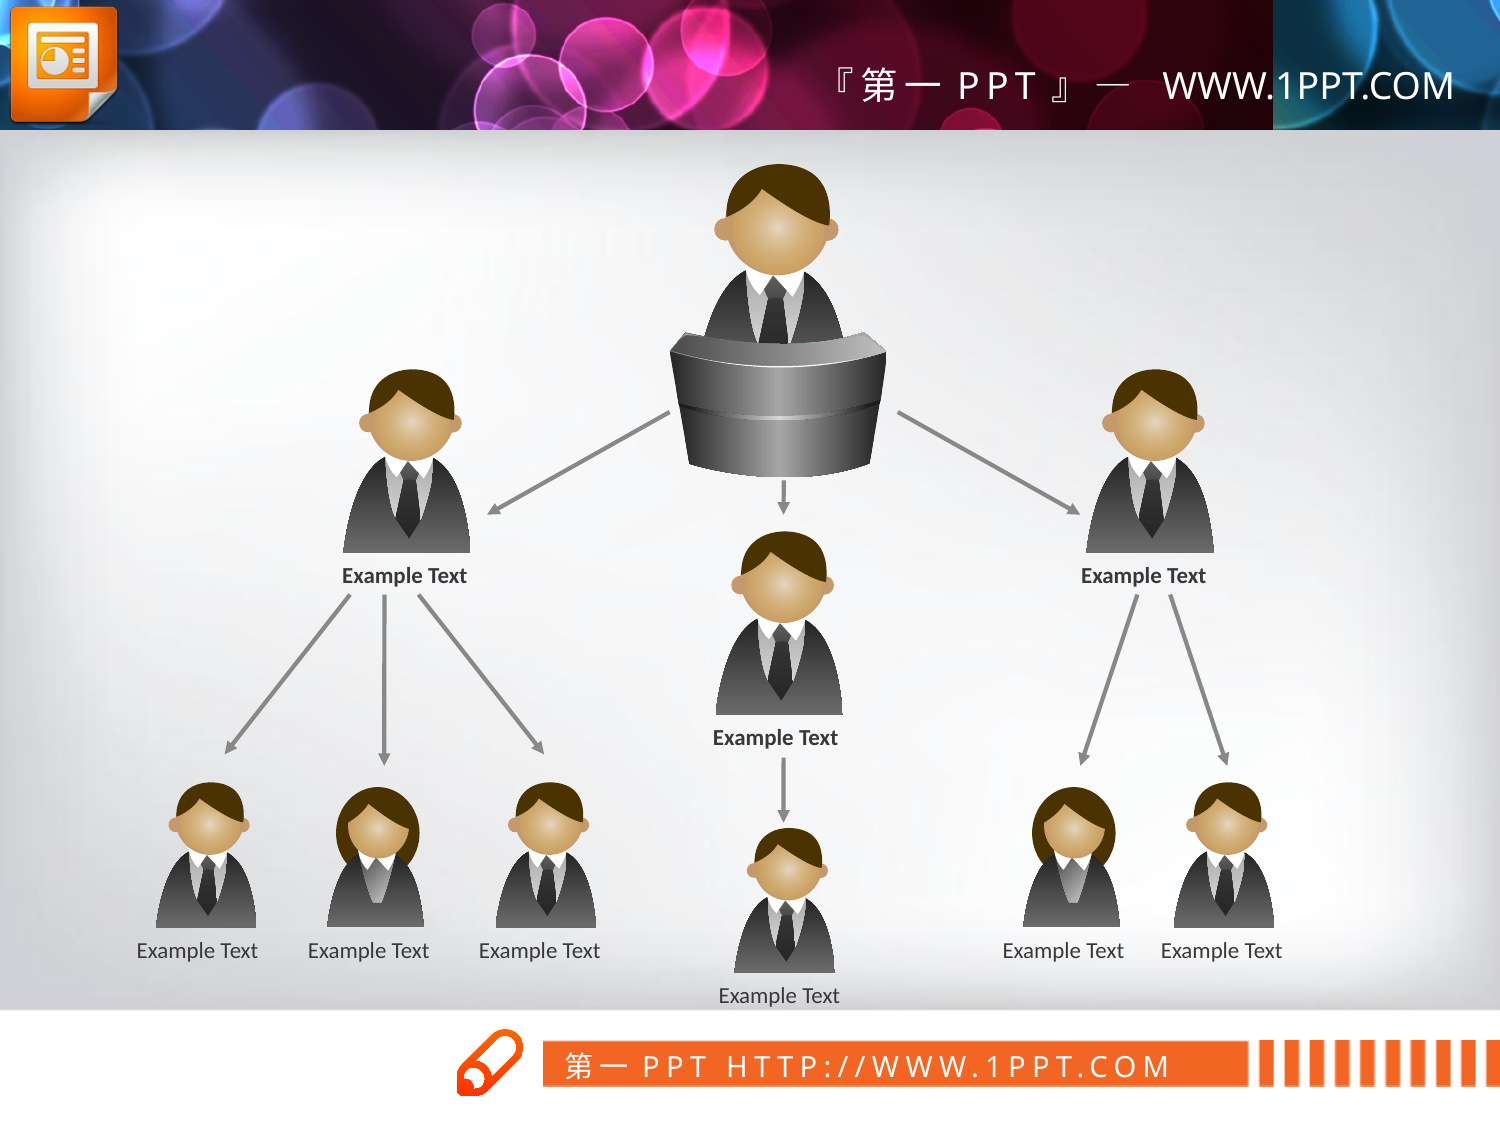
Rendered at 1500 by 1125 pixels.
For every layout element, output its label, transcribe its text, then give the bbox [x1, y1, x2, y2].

text_box Example Text [1145, 927, 1317, 971]
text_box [1086, 362, 1214, 554]
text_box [401, 611, 562, 738]
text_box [734, 822, 836, 974]
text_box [343, 362, 471, 554]
text_box Example Text [1066, 553, 1238, 596]
text_box Example Text [293, 927, 464, 971]
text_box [715, 524, 844, 716]
picture [0, 0, 1500, 1012]
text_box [1023, 784, 1120, 928]
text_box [1022, 651, 1111, 709]
text_box Example Text [698, 715, 870, 758]
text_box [694, 155, 850, 330]
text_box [1112, 651, 1285, 709]
text_box Example Text [327, 553, 499, 596]
text_box Example Text [464, 927, 636, 971]
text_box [669, 331, 889, 495]
text_box Example Text [987, 927, 1145, 971]
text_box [1173, 776, 1275, 928]
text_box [207, 611, 368, 738]
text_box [897, 411, 1081, 515]
picture [543, 1040, 1500, 1087]
text_box Example Text [703, 973, 875, 1016]
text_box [486, 411, 670, 515]
text_box Example Text [121, 927, 293, 971]
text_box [495, 776, 597, 928]
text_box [327, 784, 424, 928]
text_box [155, 776, 257, 928]
